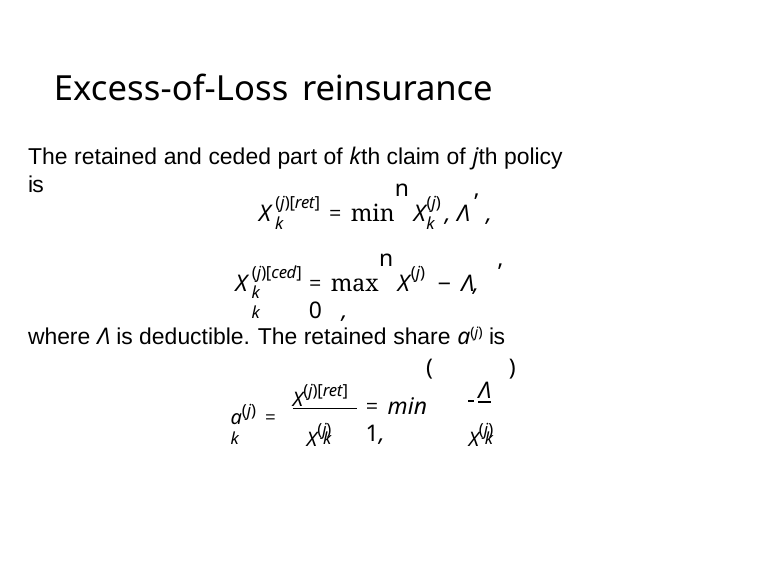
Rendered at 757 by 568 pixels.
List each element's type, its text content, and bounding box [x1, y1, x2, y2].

text_box n , [392, 171, 490, 196]
text_box Λ [466, 381, 497, 399]
text_box a(j) = k [224, 380, 323, 449]
text_box k [321, 425, 333, 448]
text_box where Λ is deductible. The retained share a(j) is [21, 317, 514, 350]
text_box k [424, 226, 436, 233]
text_box X [256, 196, 273, 226]
text_box = min X , Λ , [326, 196, 500, 226]
text_box X [233, 266, 249, 296]
text_box (j)[ret] [273, 190, 324, 213]
text_box = max X − Λ, 0 , [306, 266, 523, 324]
text_box k k [249, 280, 306, 317]
text_box X(j) [462, 399, 510, 451]
text_box X(j) [300, 399, 349, 451]
text_box k [482, 425, 495, 448]
text_box X(j)[ret] [286, 360, 363, 411]
text_box k [273, 210, 285, 233]
text_box = min 1, [363, 389, 465, 447]
text_box ( ) [424, 350, 528, 381]
text_box n , [377, 241, 513, 266]
text_box (j)[ced] [249, 260, 304, 280]
title Excess-of-Loss reinsurance [51, 36, 705, 134]
text_box The retained and ceded part of kth claim of jth policy is [26, 140, 581, 197]
